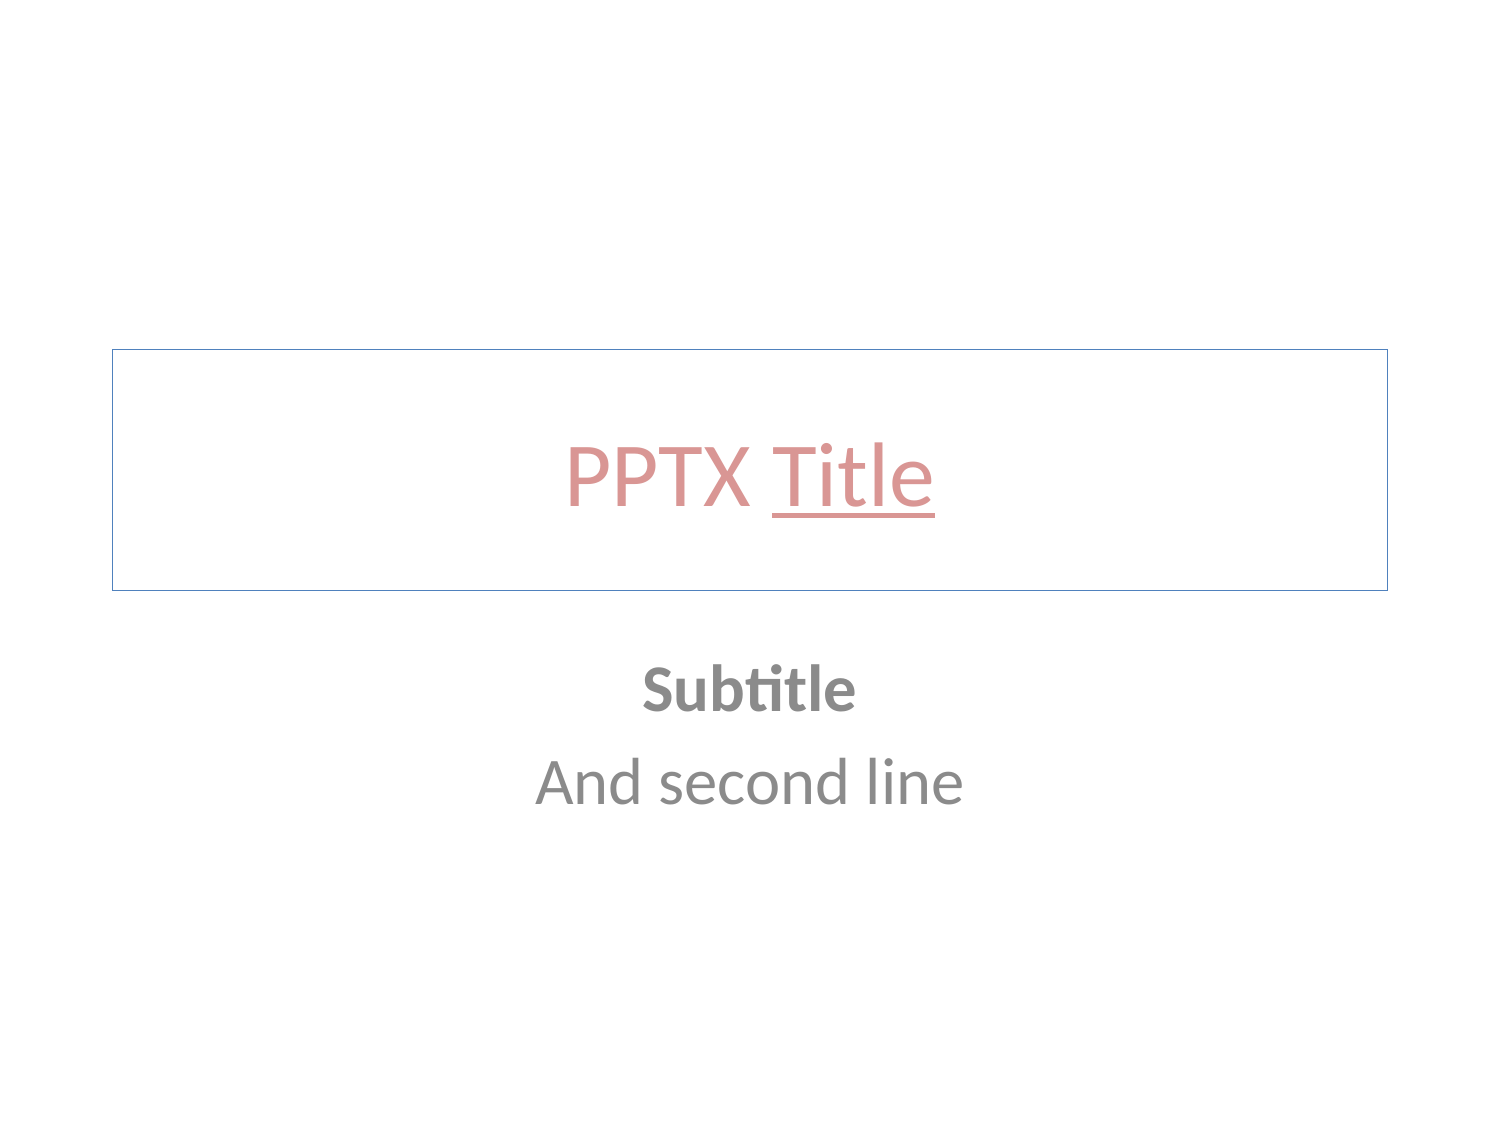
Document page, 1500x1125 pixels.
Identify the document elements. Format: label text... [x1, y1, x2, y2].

title PPTX Title [112, 349, 1388, 591]
subtitle Subtitle And second line [225, 637, 1275, 925]
